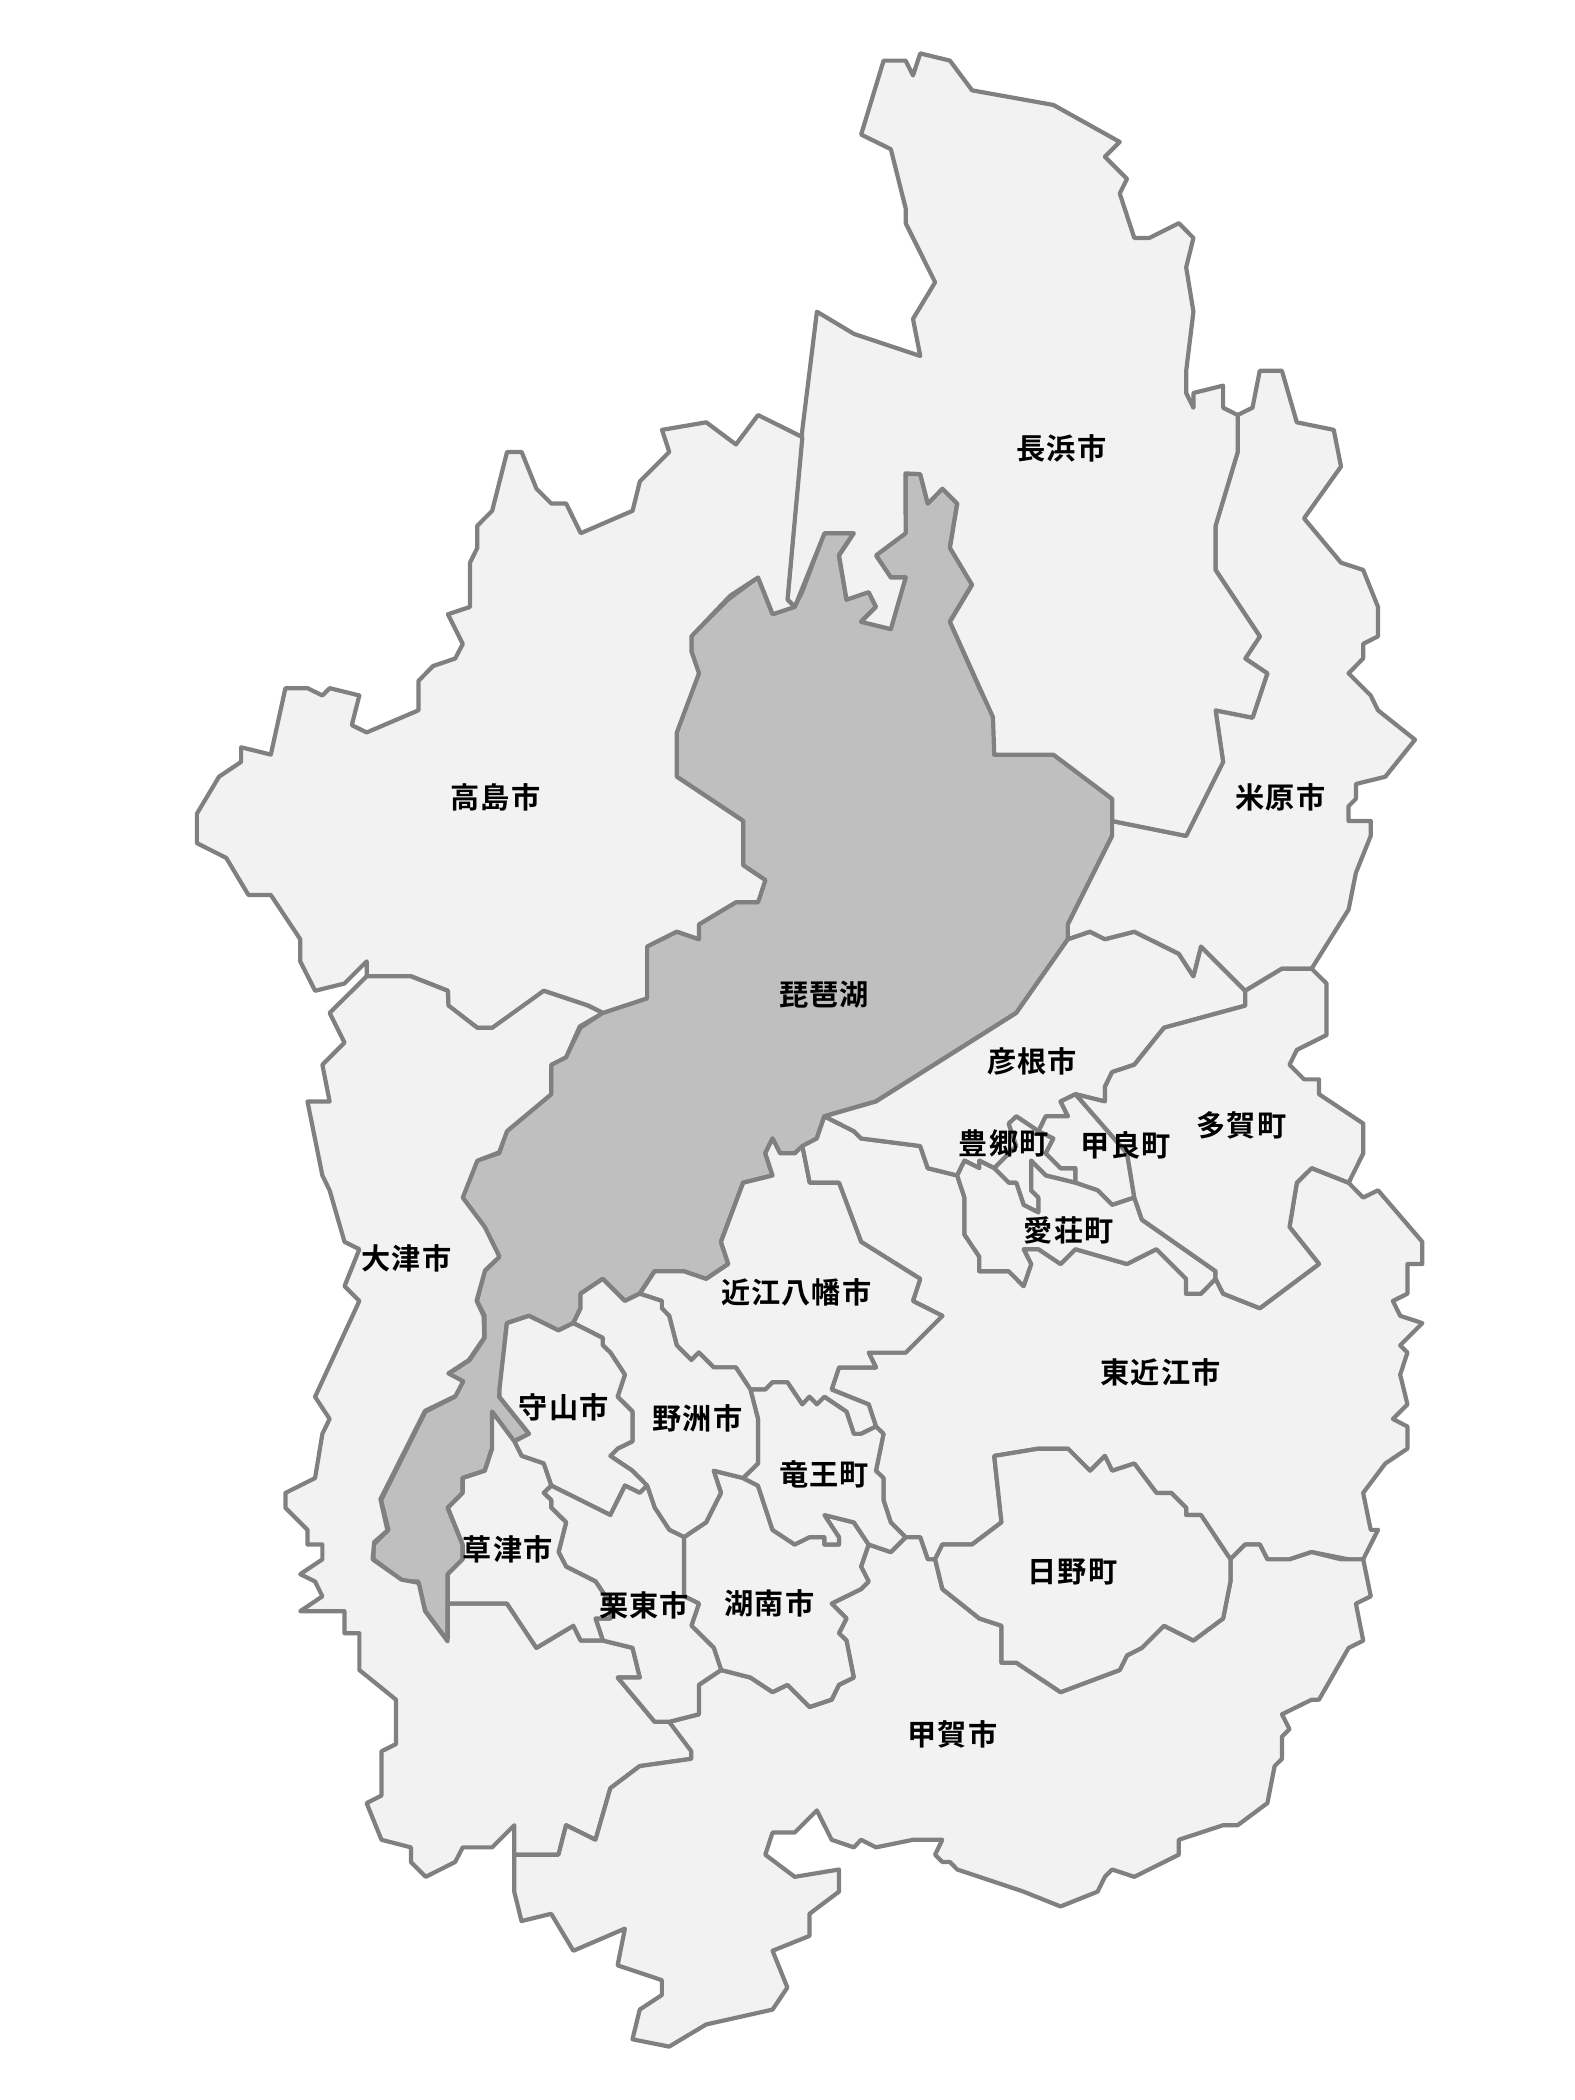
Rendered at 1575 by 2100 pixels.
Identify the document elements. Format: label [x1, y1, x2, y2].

text_box [196, 53, 1423, 2047]
